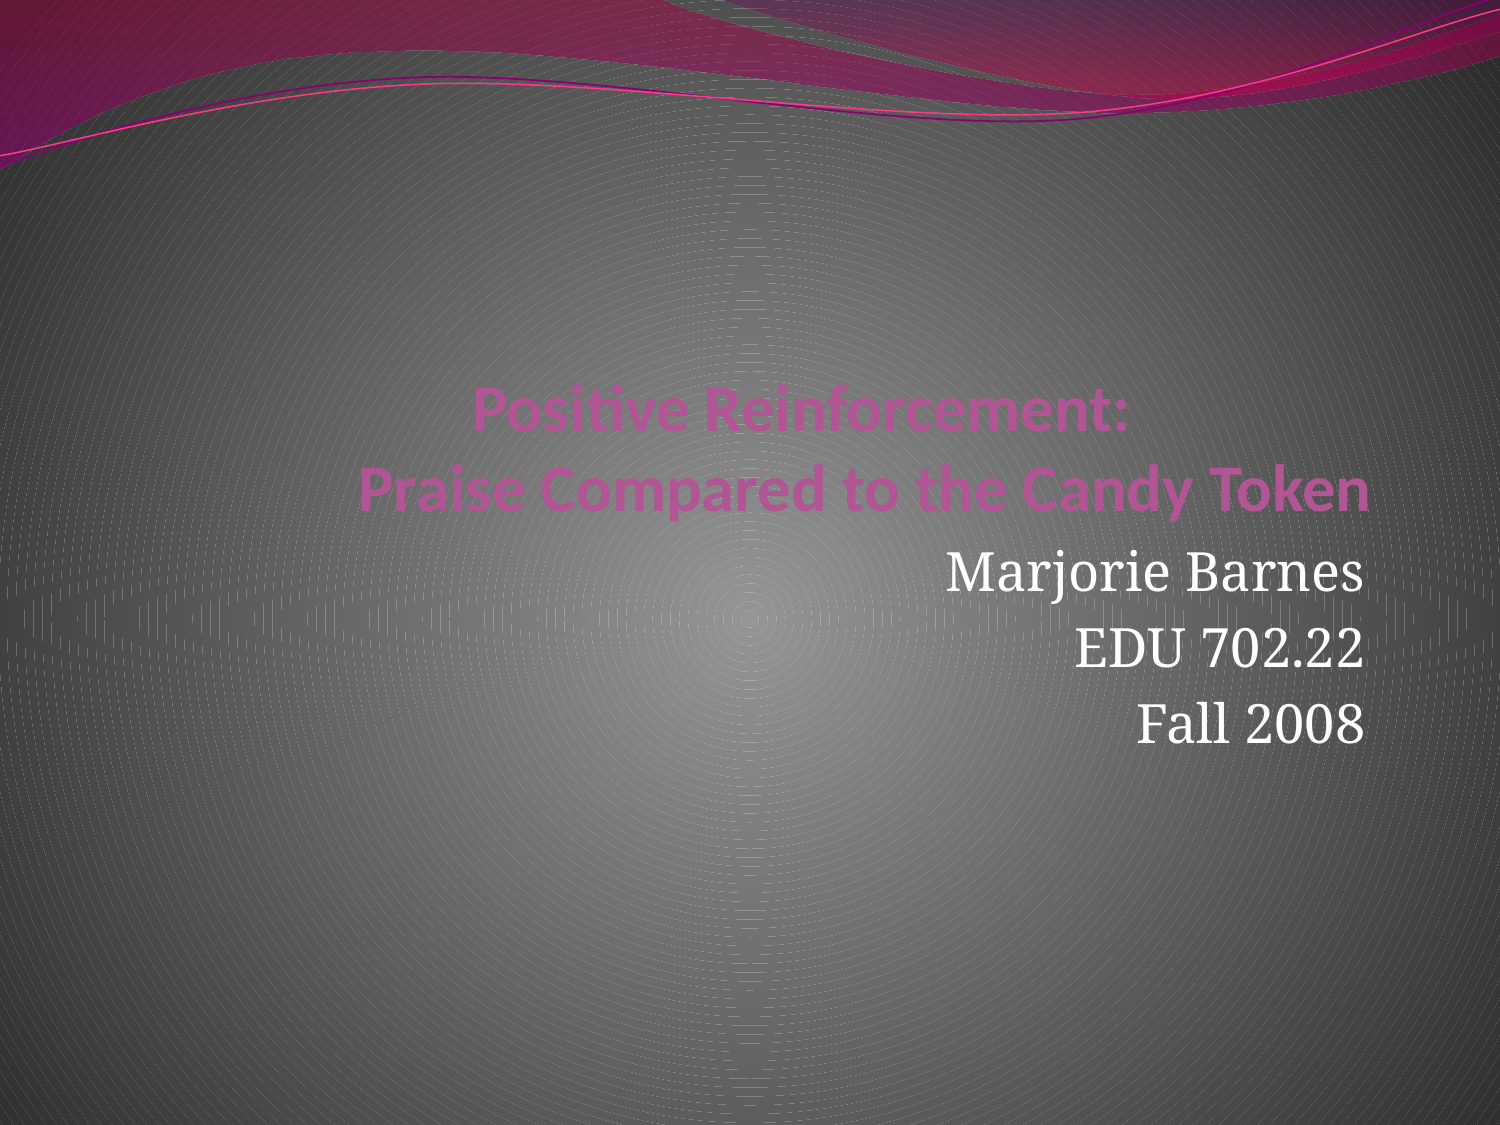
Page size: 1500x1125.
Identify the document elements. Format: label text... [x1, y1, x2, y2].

title Positive Reinforcement: Praise Compared to the Candy Token [87, 224, 1376, 525]
subtitle Marjorie Barnes EDU 702.22 Fall 2008 [87, 529, 1376, 818]
